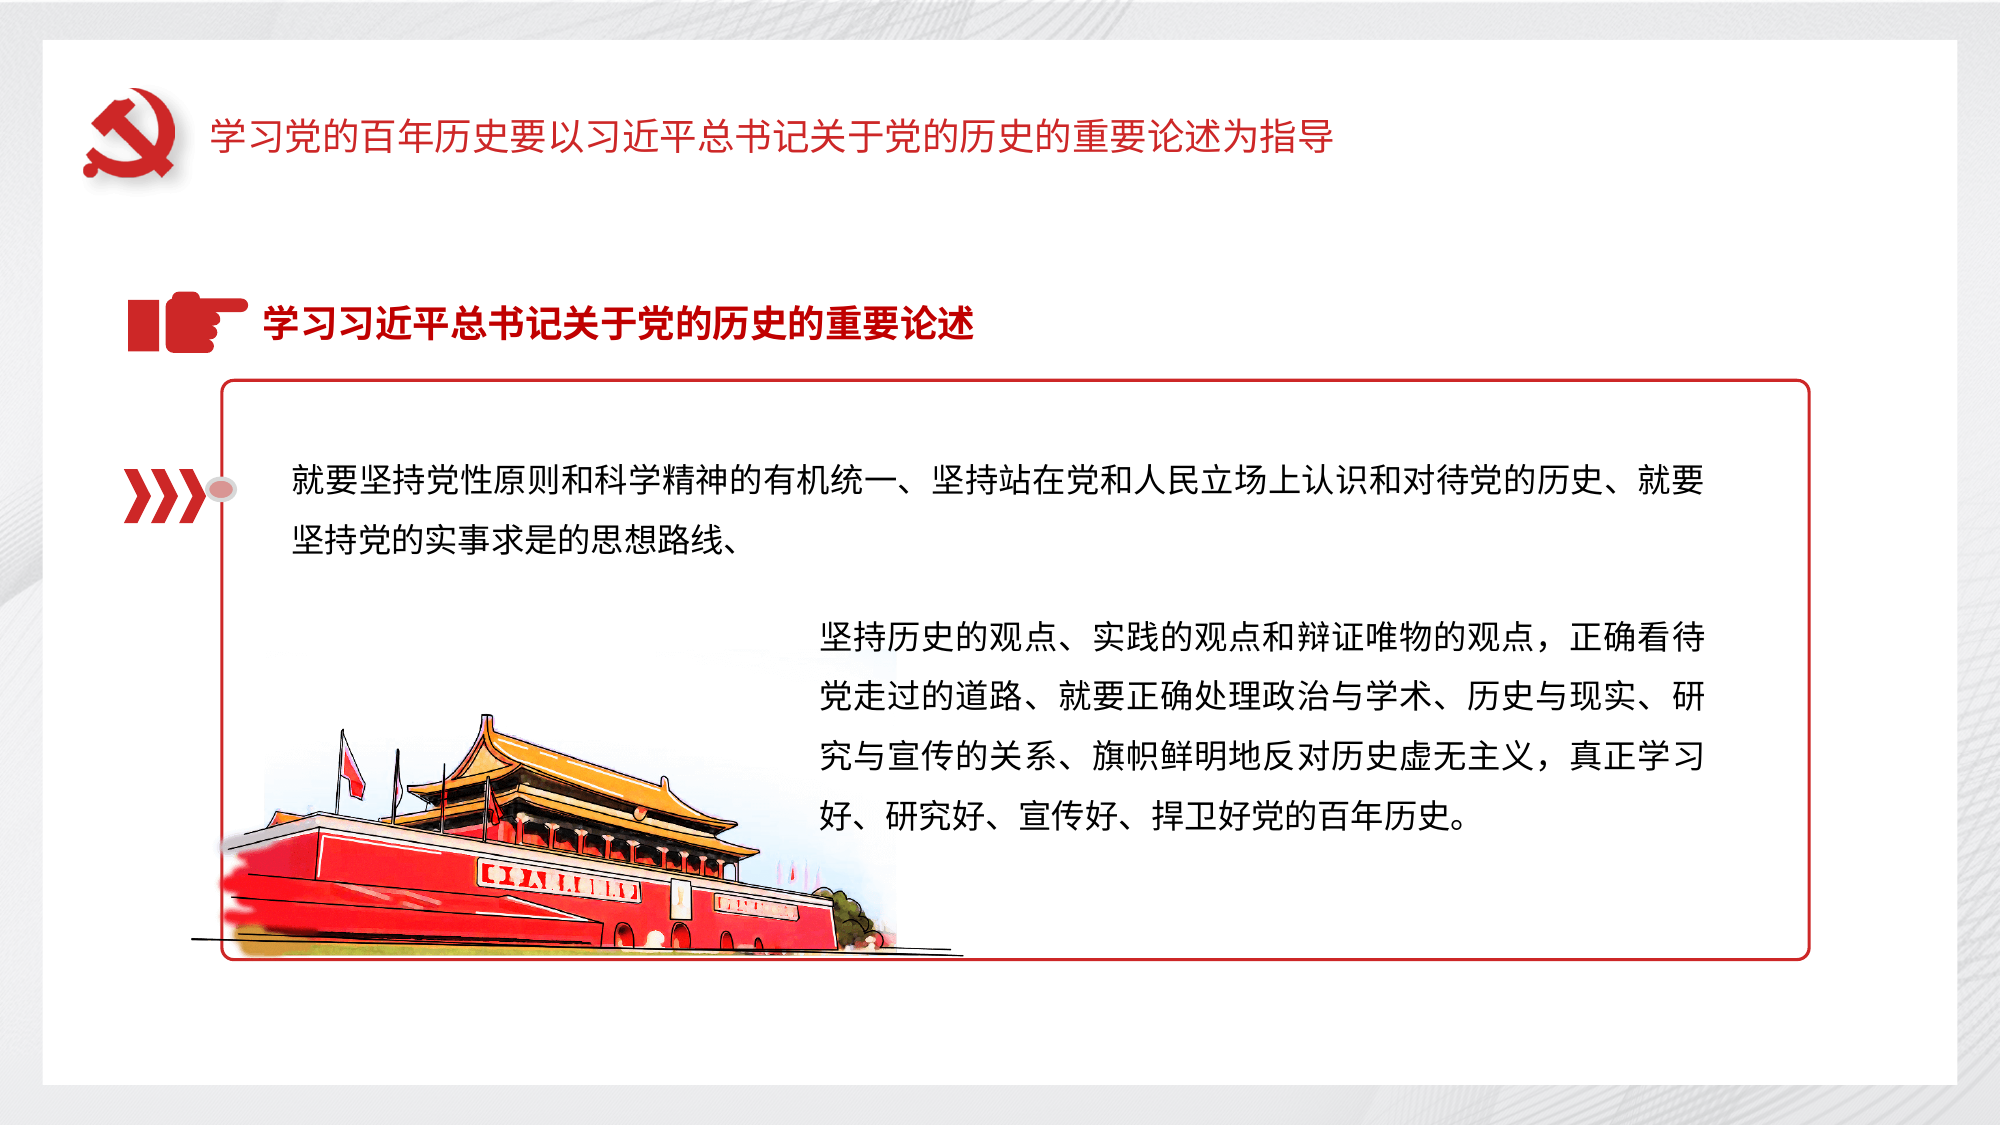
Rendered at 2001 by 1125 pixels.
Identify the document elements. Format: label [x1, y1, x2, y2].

text_box [128, 291, 249, 353]
text_box [76, 74, 1563, 198]
picture [0, 0, 2000, 1125]
text_box [123, 469, 236, 524]
